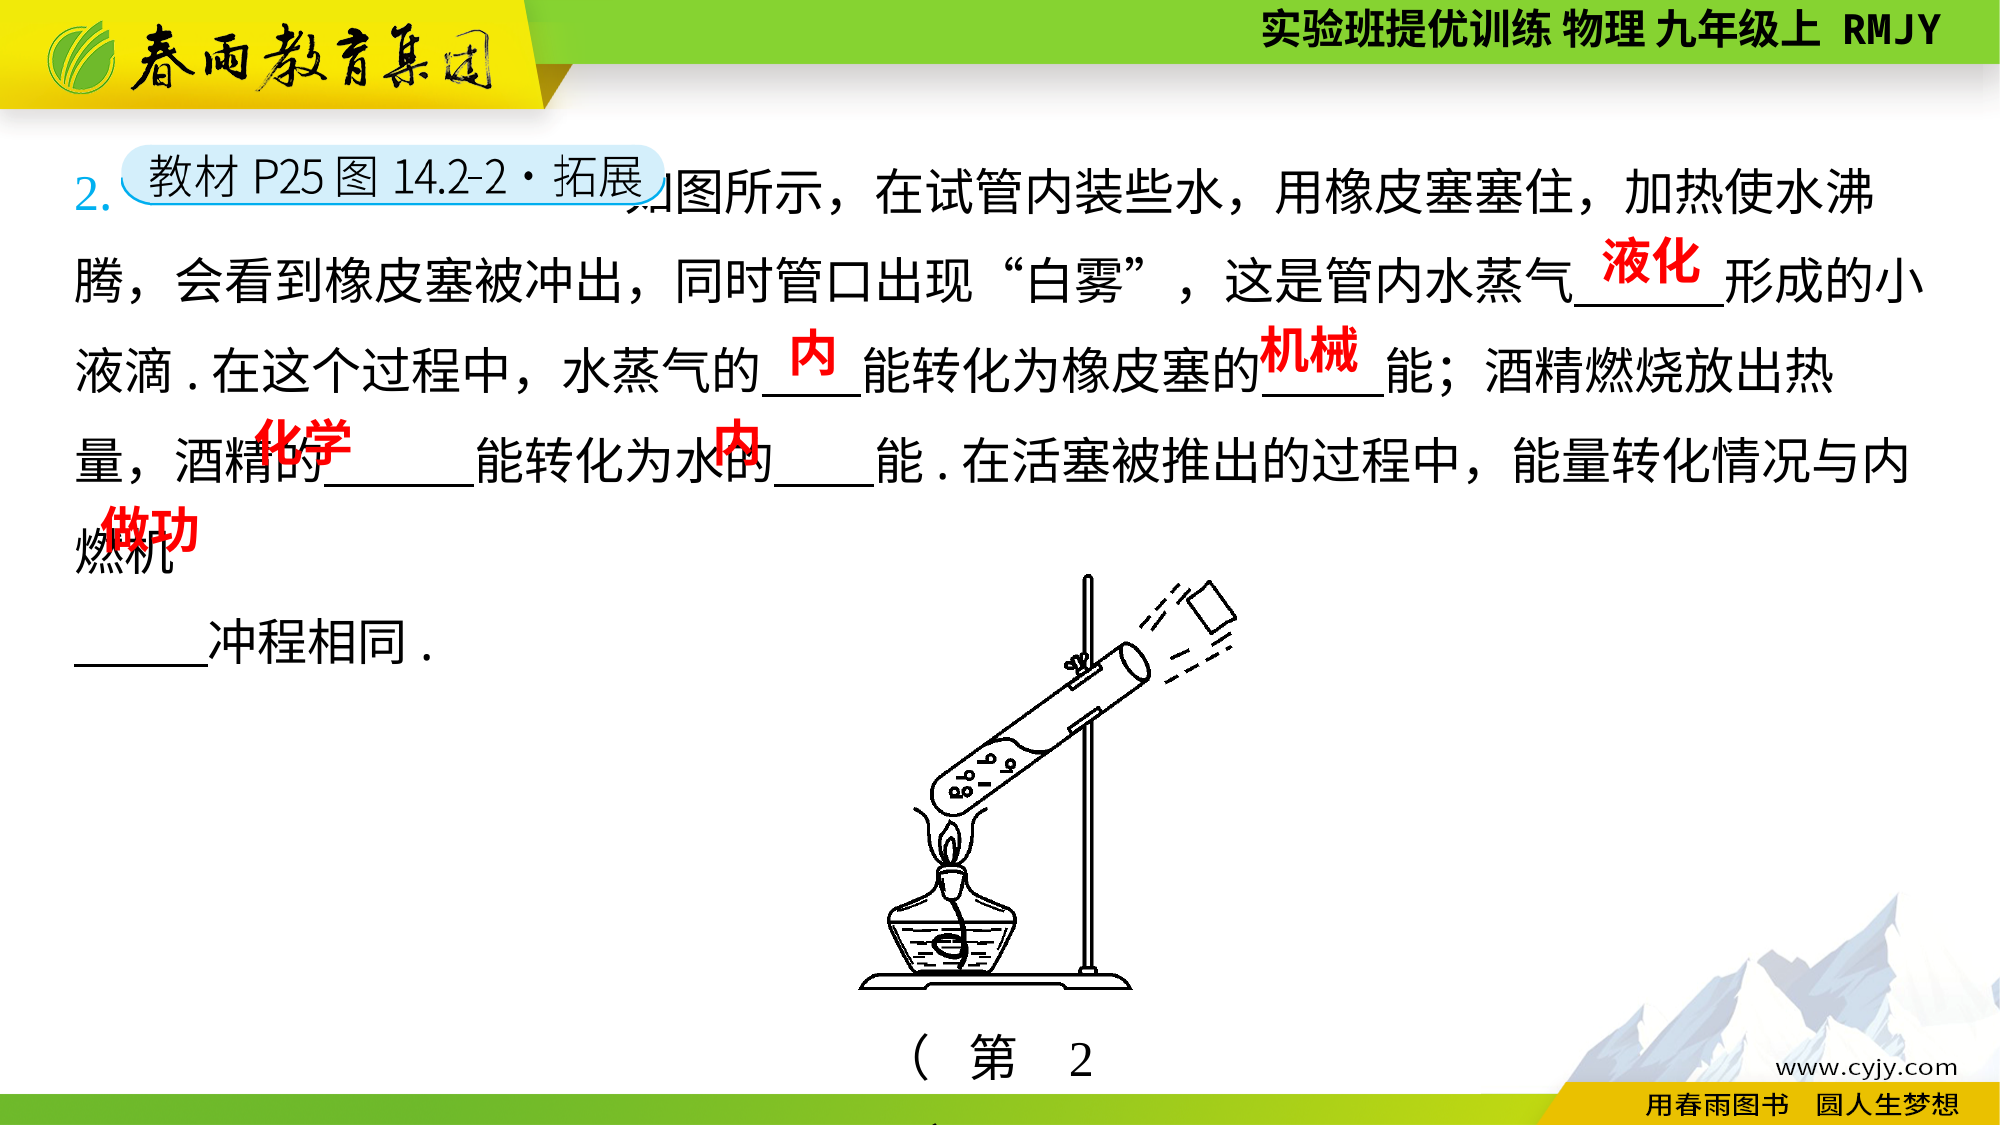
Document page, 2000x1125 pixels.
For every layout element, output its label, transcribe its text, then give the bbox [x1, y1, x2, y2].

picture [0, 0, 2000, 1125]
list 2. 如图所示，在试管内装些水，用橡皮塞塞住，加热使水沸腾，会看到橡皮塞被冲出，同时管口出现“白雾”，这是管内水蒸气 形成的小液滴.在这个过程中，水蒸气的 能转化为橡皮塞的 能；酒精燃烧放出热量，酒精的 能转化为水的 能.在活塞被推出的过程中，能量转化情况与内燃机 冲程相同. [59, 122, 1944, 592]
text_box 做功 [85, 491, 216, 567]
text_box 液化 [1586, 222, 1717, 298]
text_box 化学 [239, 403, 369, 479]
text_box 机械 [1244, 310, 1375, 386]
text_box 内 [773, 313, 854, 389]
text_box 内 [697, 403, 778, 479]
text_box （第2题） [865, 998, 1121, 1094]
